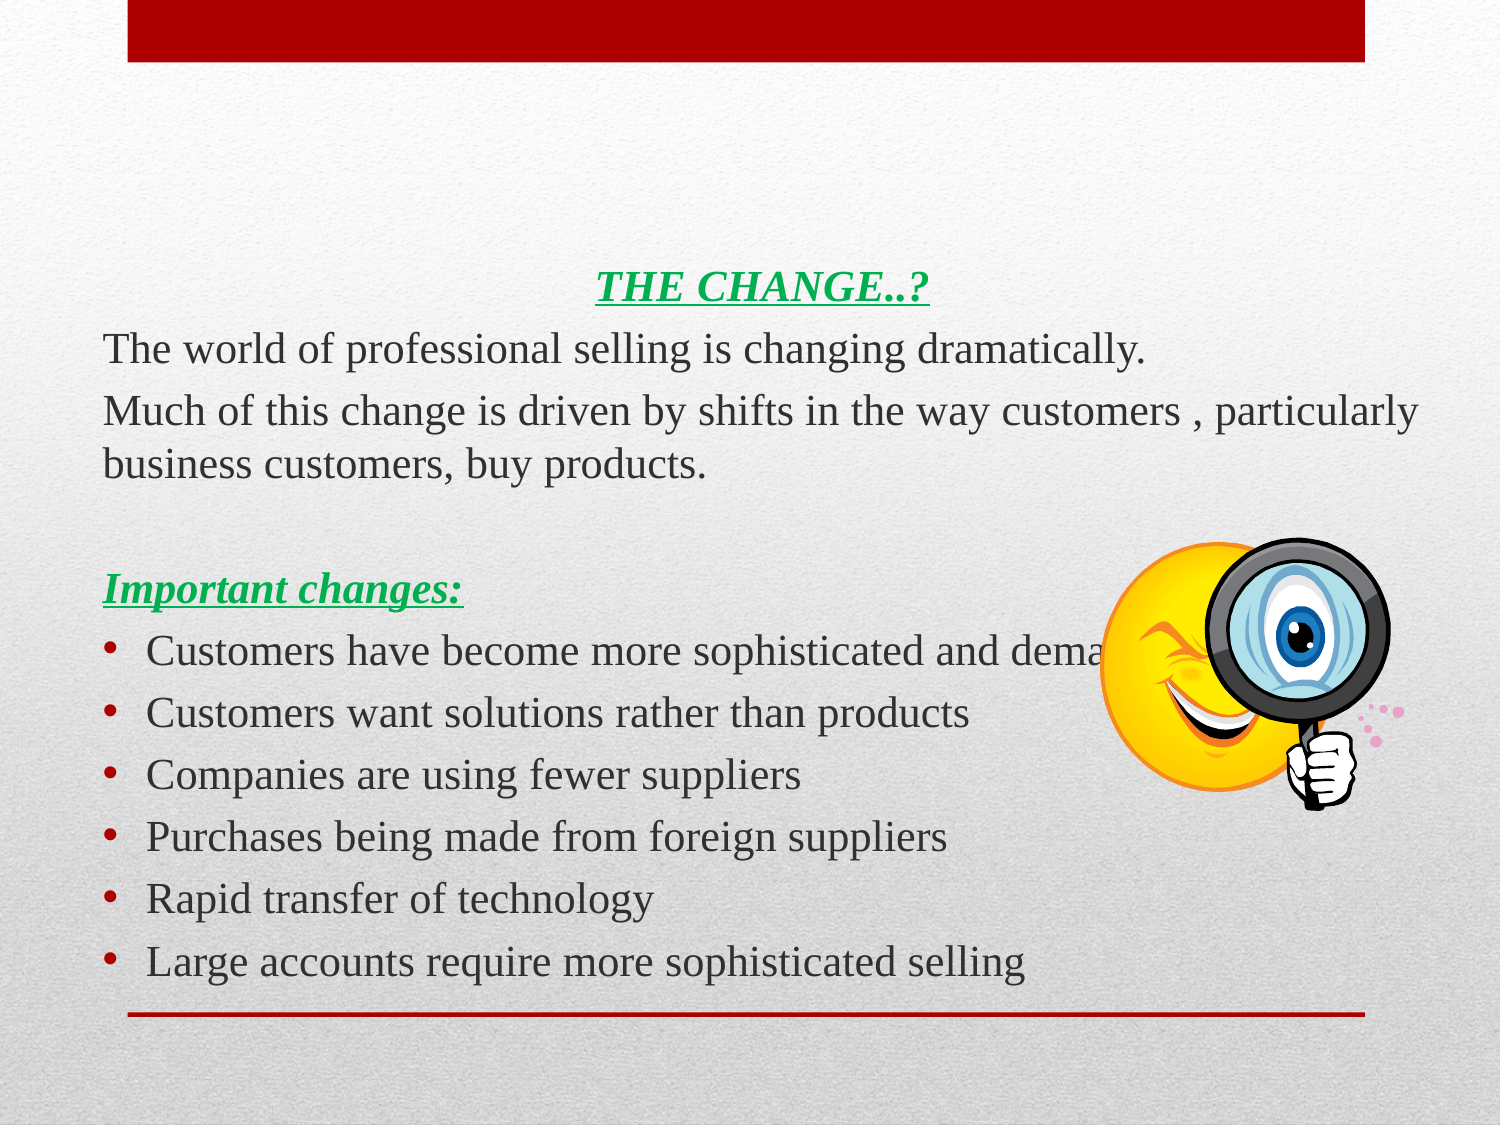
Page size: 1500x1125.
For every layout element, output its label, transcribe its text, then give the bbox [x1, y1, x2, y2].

picture [1099, 536, 1405, 812]
list THE CHANGE..? The world of professional selling is changing dramatically. Much of this change is driven by shifts in the way customers , particularly business customers, buy products. Important changes: Customers have become more sophisticated and demanding Customers want solutions rather than products Companies are using fewer suppliers Purchases being made from foreign suppliers Rapid transfer of technology Large accounts require more sophisticated selling [87, 62, 1438, 1000]
